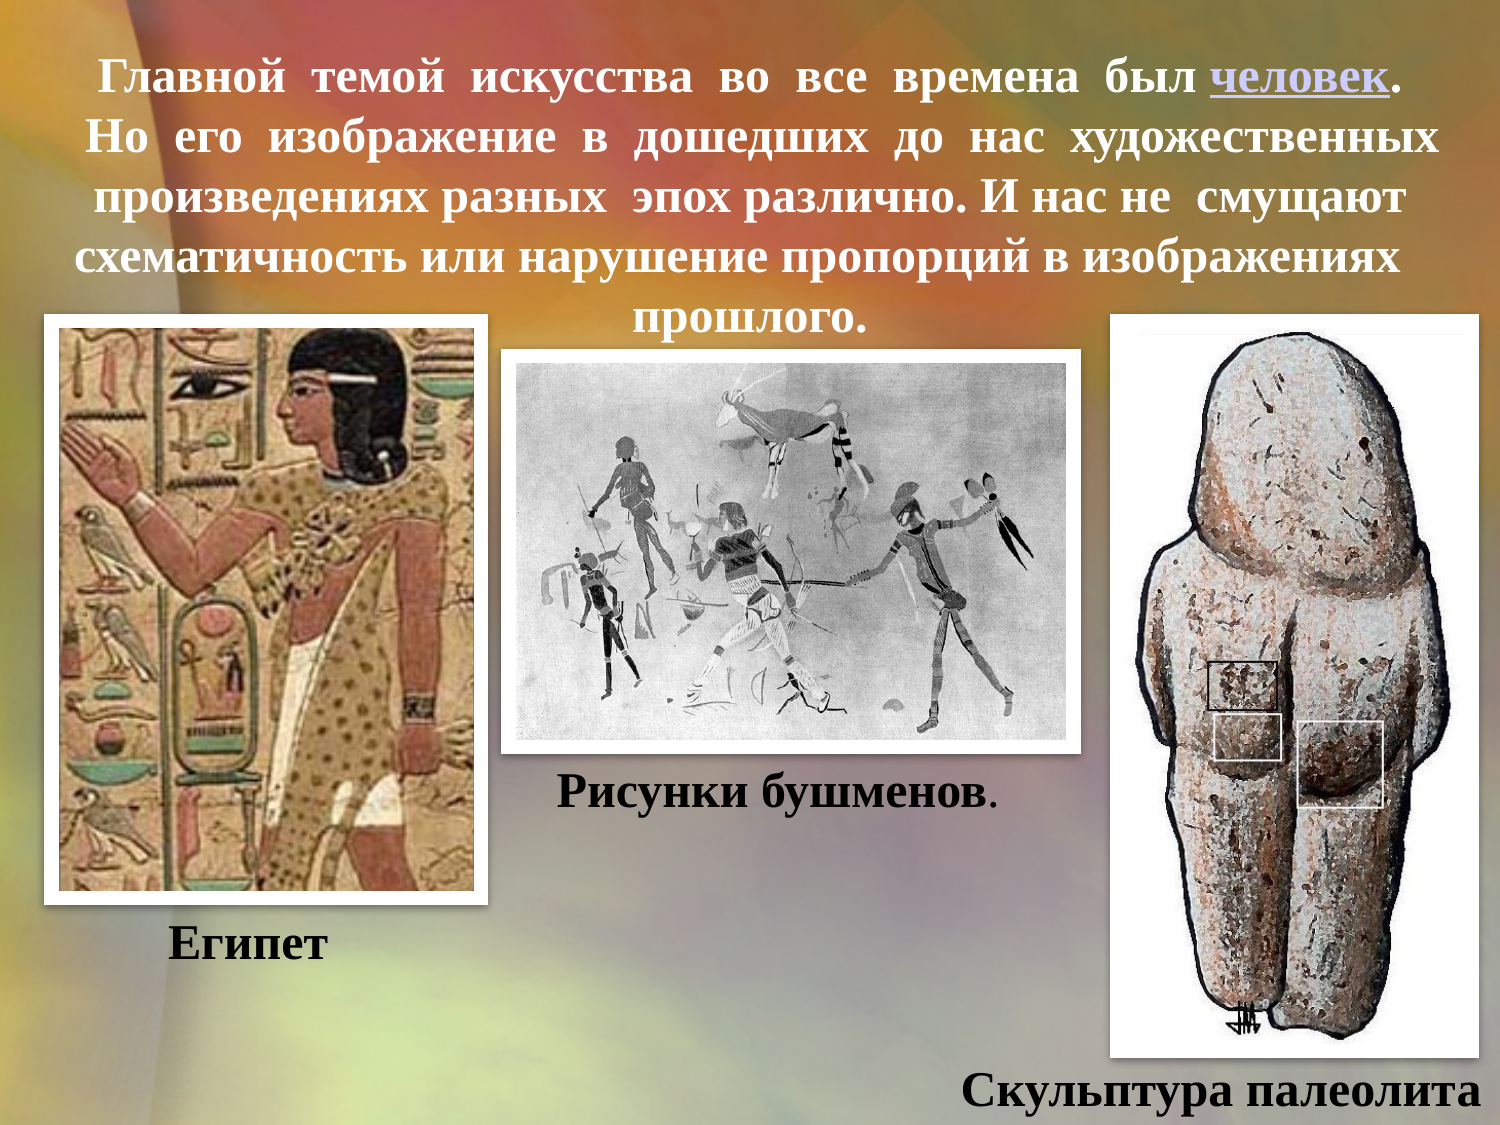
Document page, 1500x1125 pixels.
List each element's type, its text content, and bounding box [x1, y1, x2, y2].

text_box Скульптура палеолита [945, 1049, 1497, 1124]
text_box Рисунки бушменов. [541, 749, 1015, 825]
text_box Египет [153, 902, 344, 978]
picture [0, 0, 1500, 1125]
text_box Главной темой искусства во все времена был человек. Но его изображение в дошедших до нас художественных произведениях разных эпох различно. И нас не смущают схематичность или нарушение пропорций в изображениях прошлого. [35, 35, 1465, 350]
